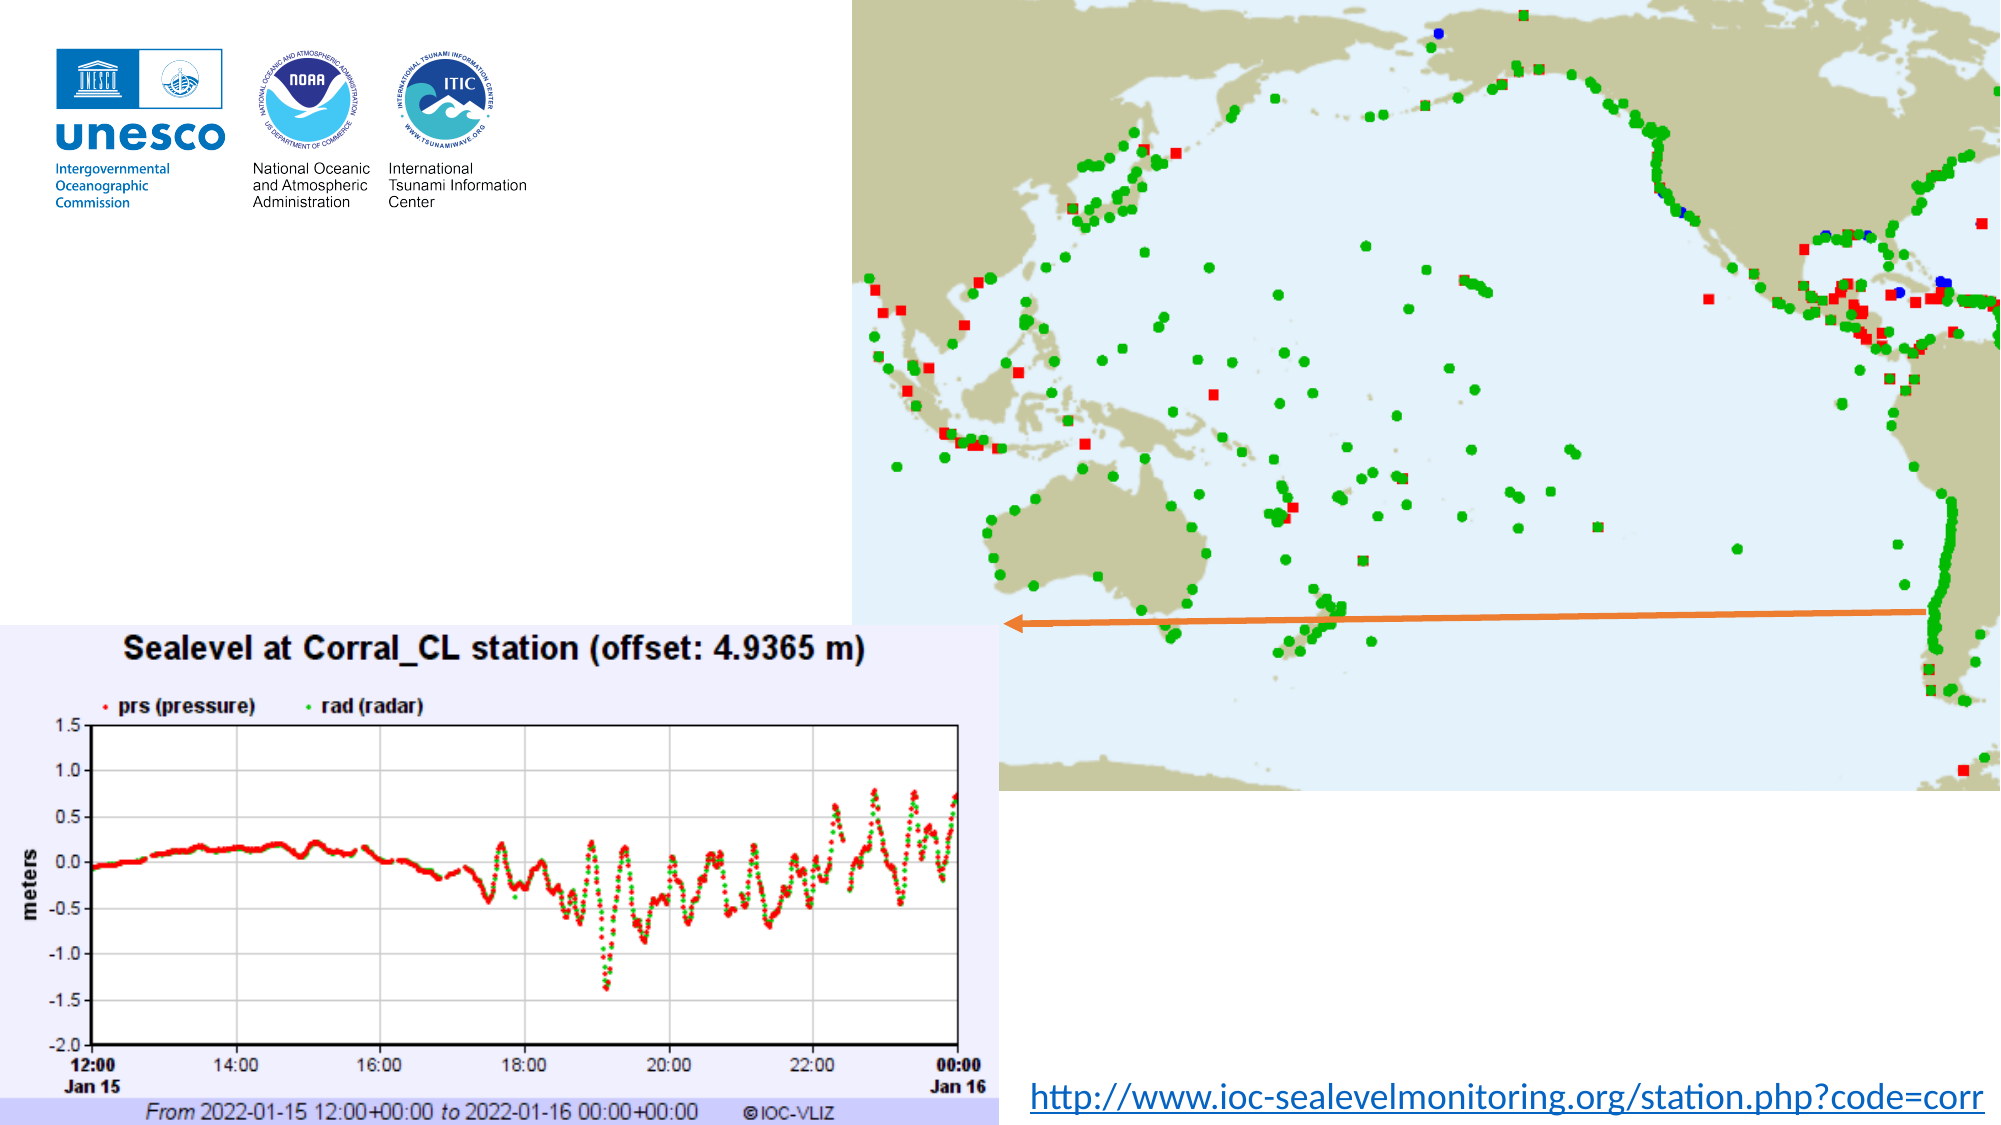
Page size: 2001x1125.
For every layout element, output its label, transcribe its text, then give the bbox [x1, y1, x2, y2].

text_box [1003, 611, 1926, 624]
text_box http://www.ioc-sealevelmonitoring.org/station.php?code=corr [999, 1064, 2000, 1125]
picture [43, 35, 527, 221]
picture [0, 0, 2000, 1125]
